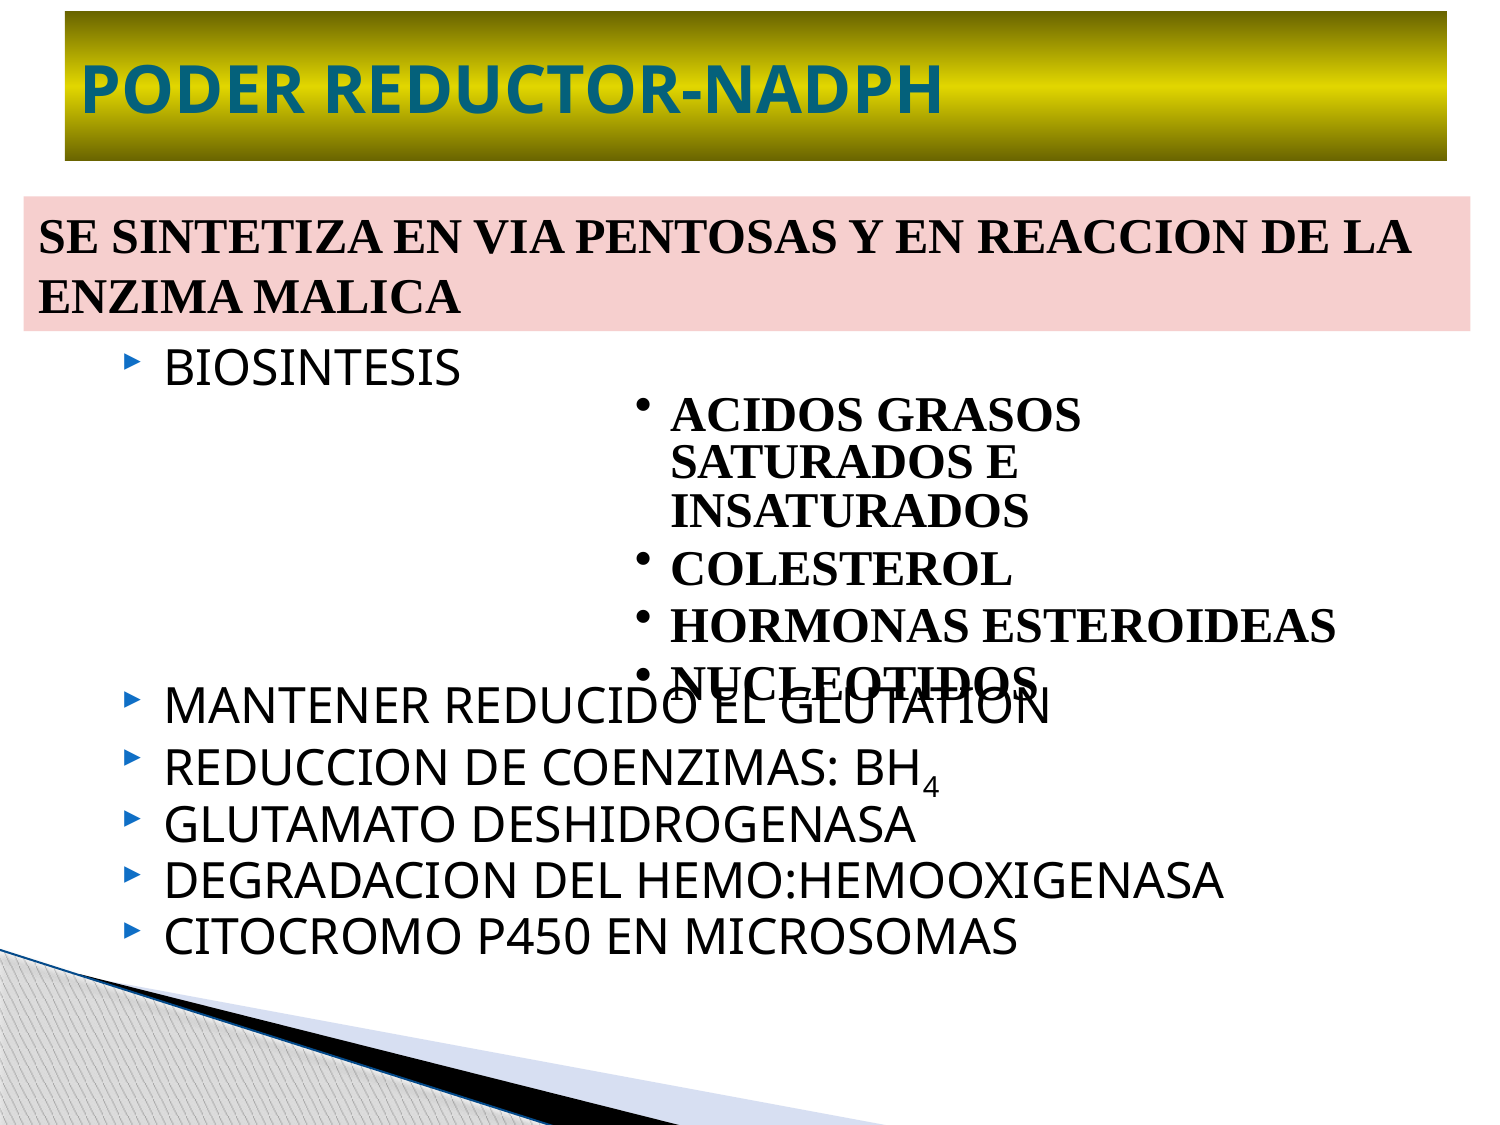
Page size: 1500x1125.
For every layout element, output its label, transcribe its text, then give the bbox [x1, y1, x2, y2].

list BIOSINTESIS MANTENER REDUCIDO EL GLUTATION REDUCCION DE COENZIMAS: BH4 GLUTAMATO DESHIDROGENASA DEGRADACION DEL HEMO:HEMOOXIGENASA CITOCROMO P450 EN MICROSOMAS [88, 339, 1500, 1125]
text_box SE SINTETIZA EN VIA PENTOSAS Y EN REACCION DE LA ENZIMA MALICA [23, 196, 1471, 332]
text_box ACIDOS GRASOS SATURADOS E INSATURADOS COLESTEROL HORMONAS ESTEROIDEAS NUCLEOTIDOS [620, 385, 1388, 718]
title PODER REDUCTOR-NADPH [64, 11, 1447, 161]
